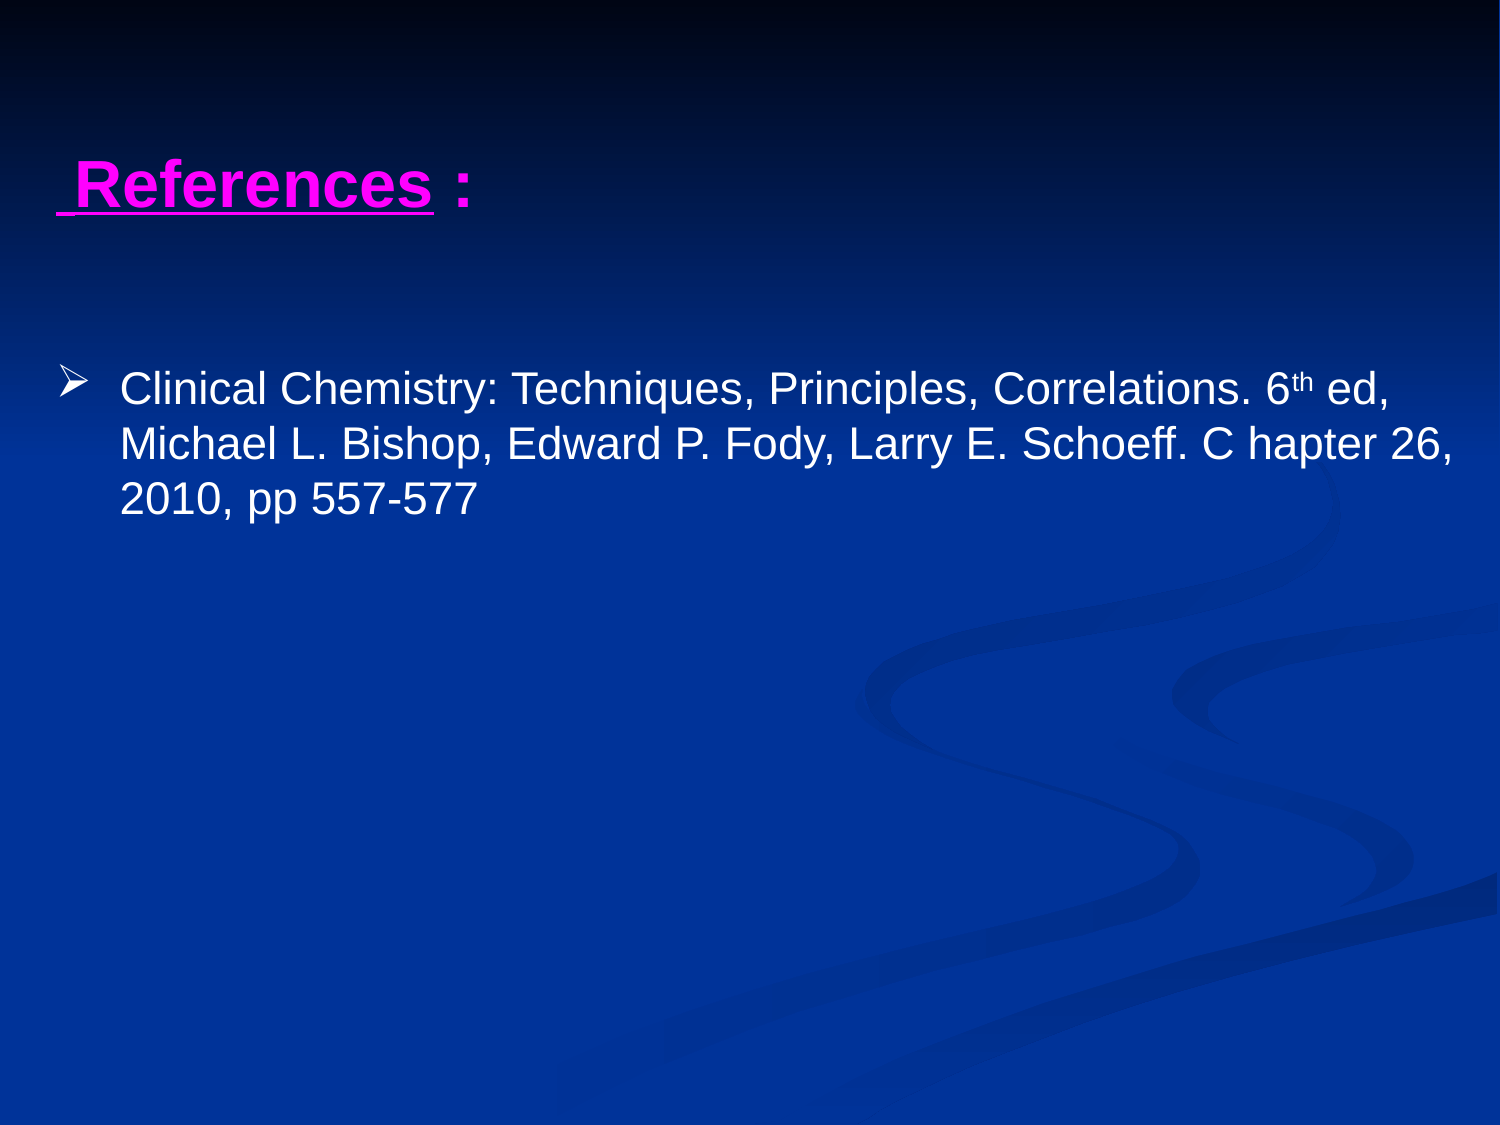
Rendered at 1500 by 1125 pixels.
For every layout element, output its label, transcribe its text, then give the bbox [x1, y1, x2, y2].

text_box References : Clinical Chemistry: Techniques, Principles, Correlations. 6th ed, Michael L. Bishop, Edward P. Fody, Larry E. Schoeff. C hapter 26, 2010, pp 557-577 [41, 125, 1479, 532]
